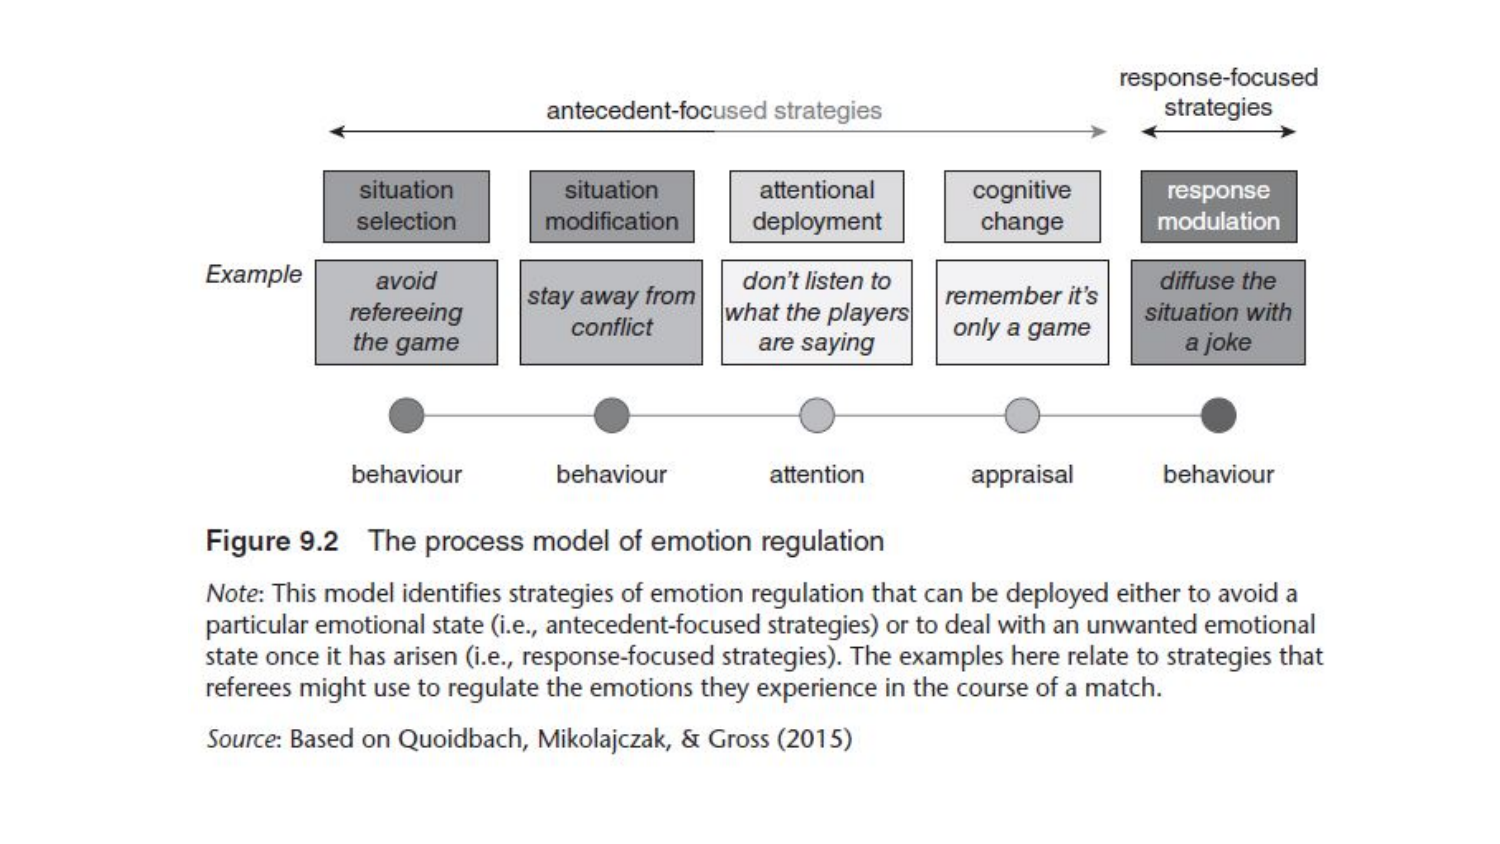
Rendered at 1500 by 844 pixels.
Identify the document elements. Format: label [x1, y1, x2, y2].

list [187, 25, 1370, 819]
